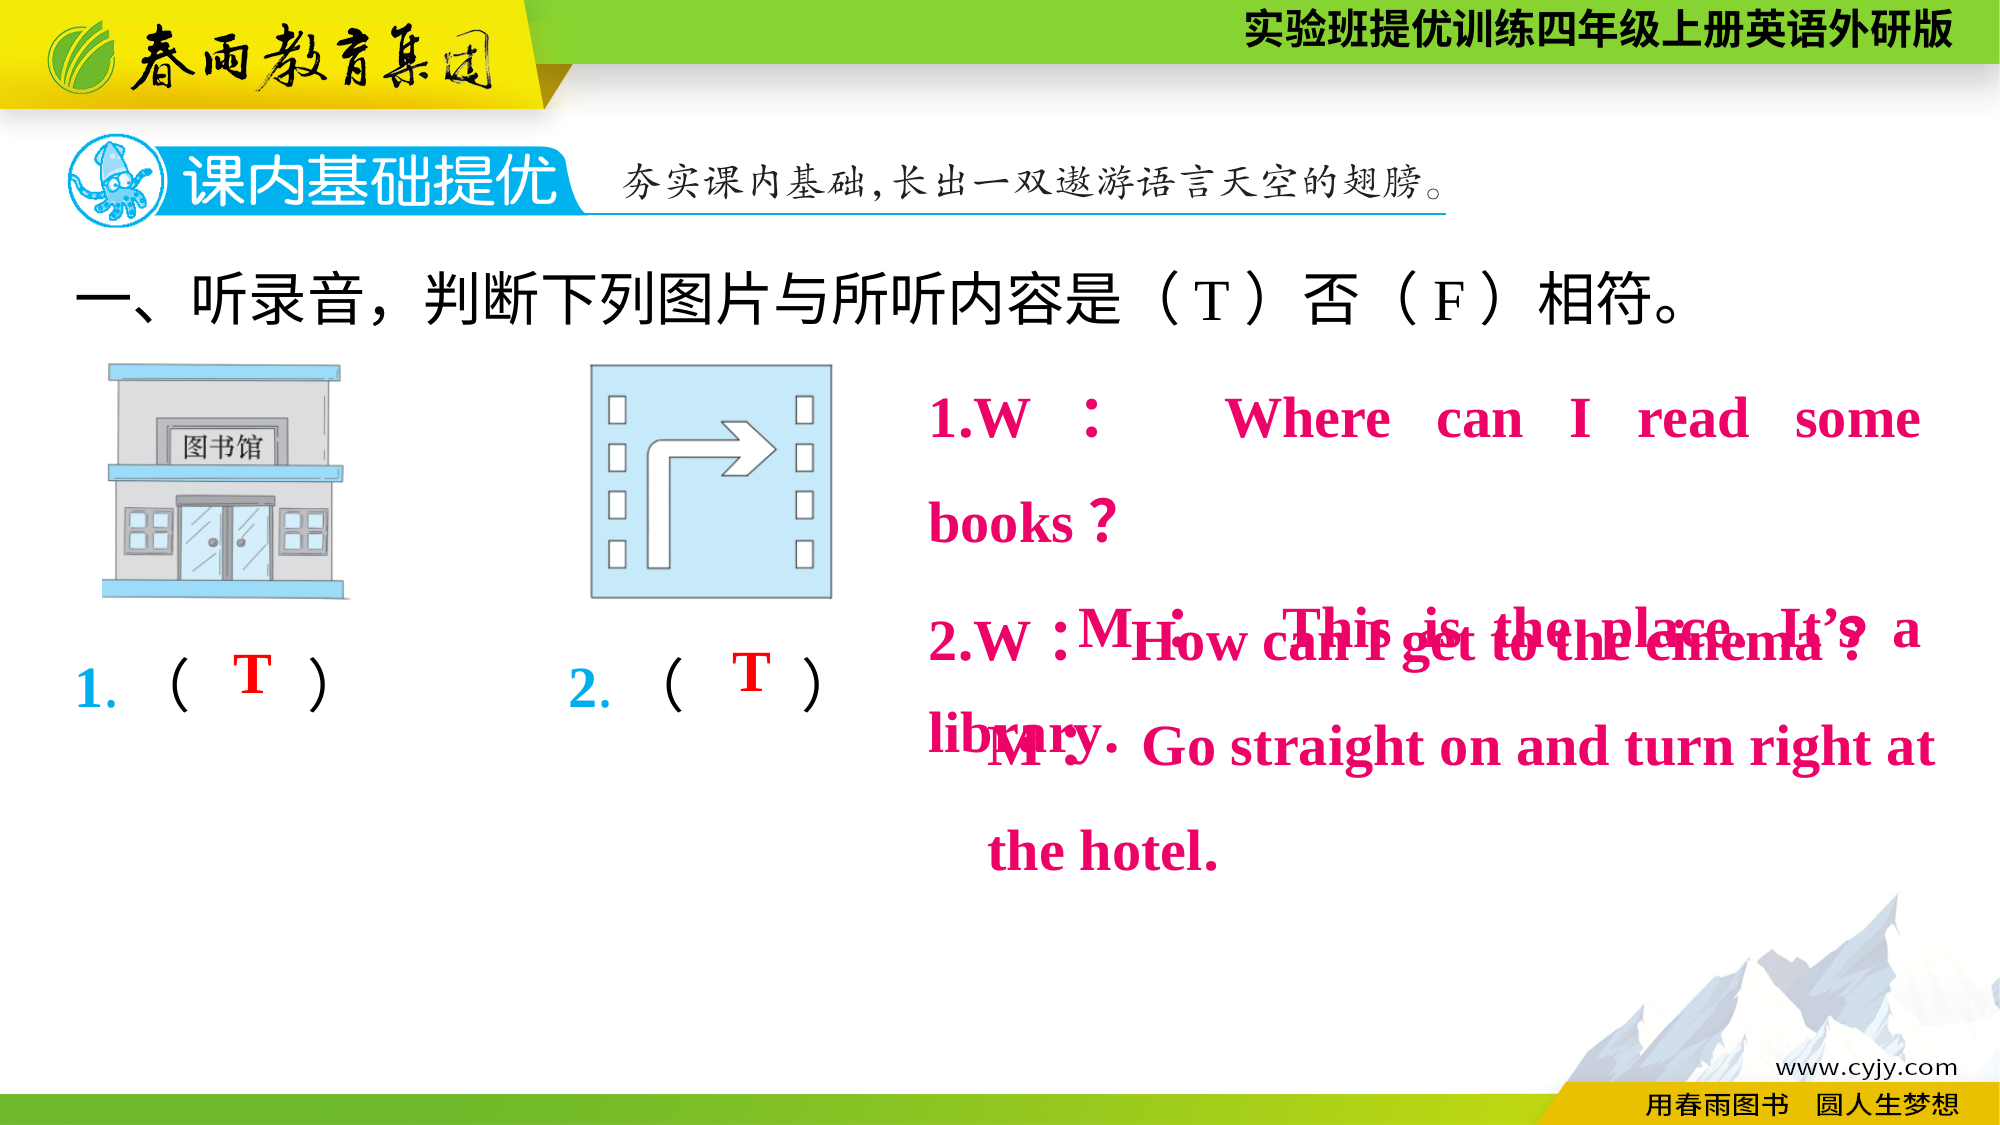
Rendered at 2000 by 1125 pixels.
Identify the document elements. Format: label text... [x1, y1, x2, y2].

text_box 1.W： Where can I read some books？ M： This is the place. It’s a library. [913, 336, 1937, 560]
text_box T [219, 627, 288, 713]
text_box T [718, 625, 787, 711]
picture [0, 0, 2000, 1125]
text_box 1.（ ） 2.（ ） [59, 606, 913, 727]
text_box 2.W： How can I get to the cinema？ M： Go straight on and turn right at the hotel. [913, 560, 1989, 890]
list 一、听录音，判断下列图片与所听内容是（T）否（F）相符。 [59, 219, 1944, 328]
